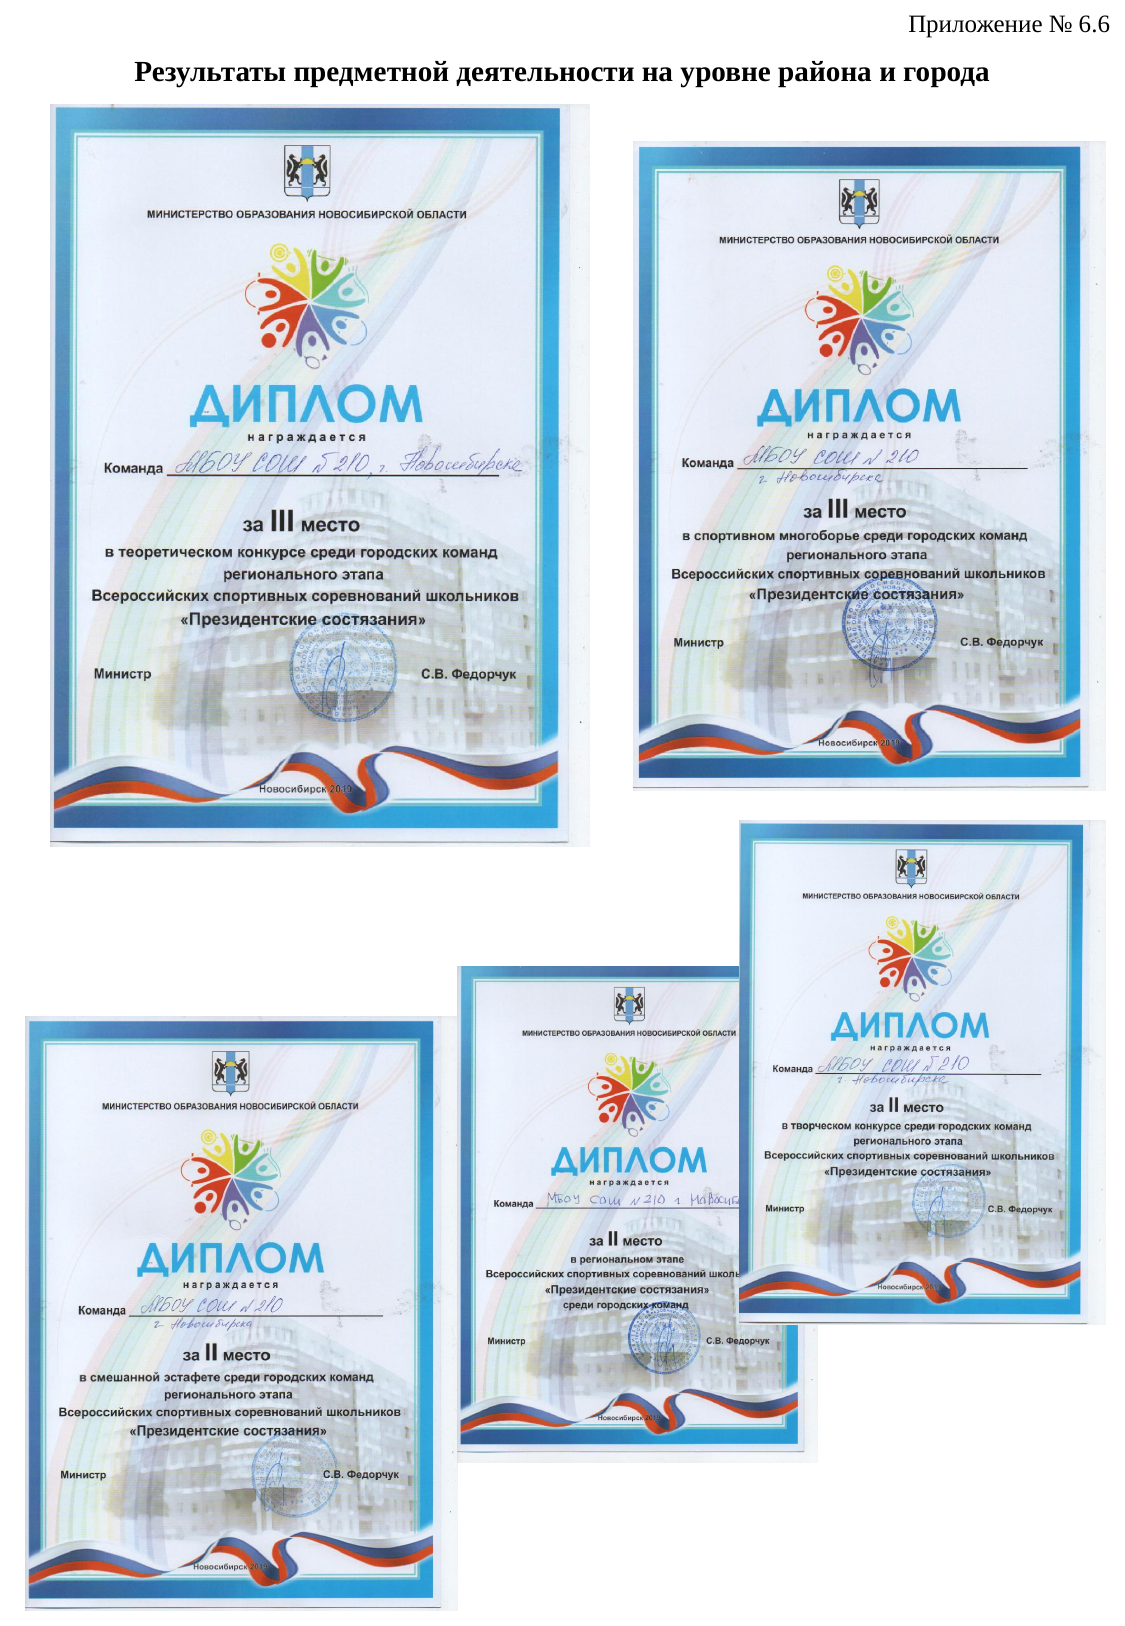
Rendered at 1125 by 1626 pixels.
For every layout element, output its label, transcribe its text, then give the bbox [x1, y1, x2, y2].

text_box Приложение № 6.6 [614, 0, 1125, 45]
picture [25, 820, 1106, 1611]
picture [50, 104, 590, 847]
picture [633, 141, 1106, 792]
text_box Результаты предметной деятельности на уровне района и города [0, 45, 1125, 96]
